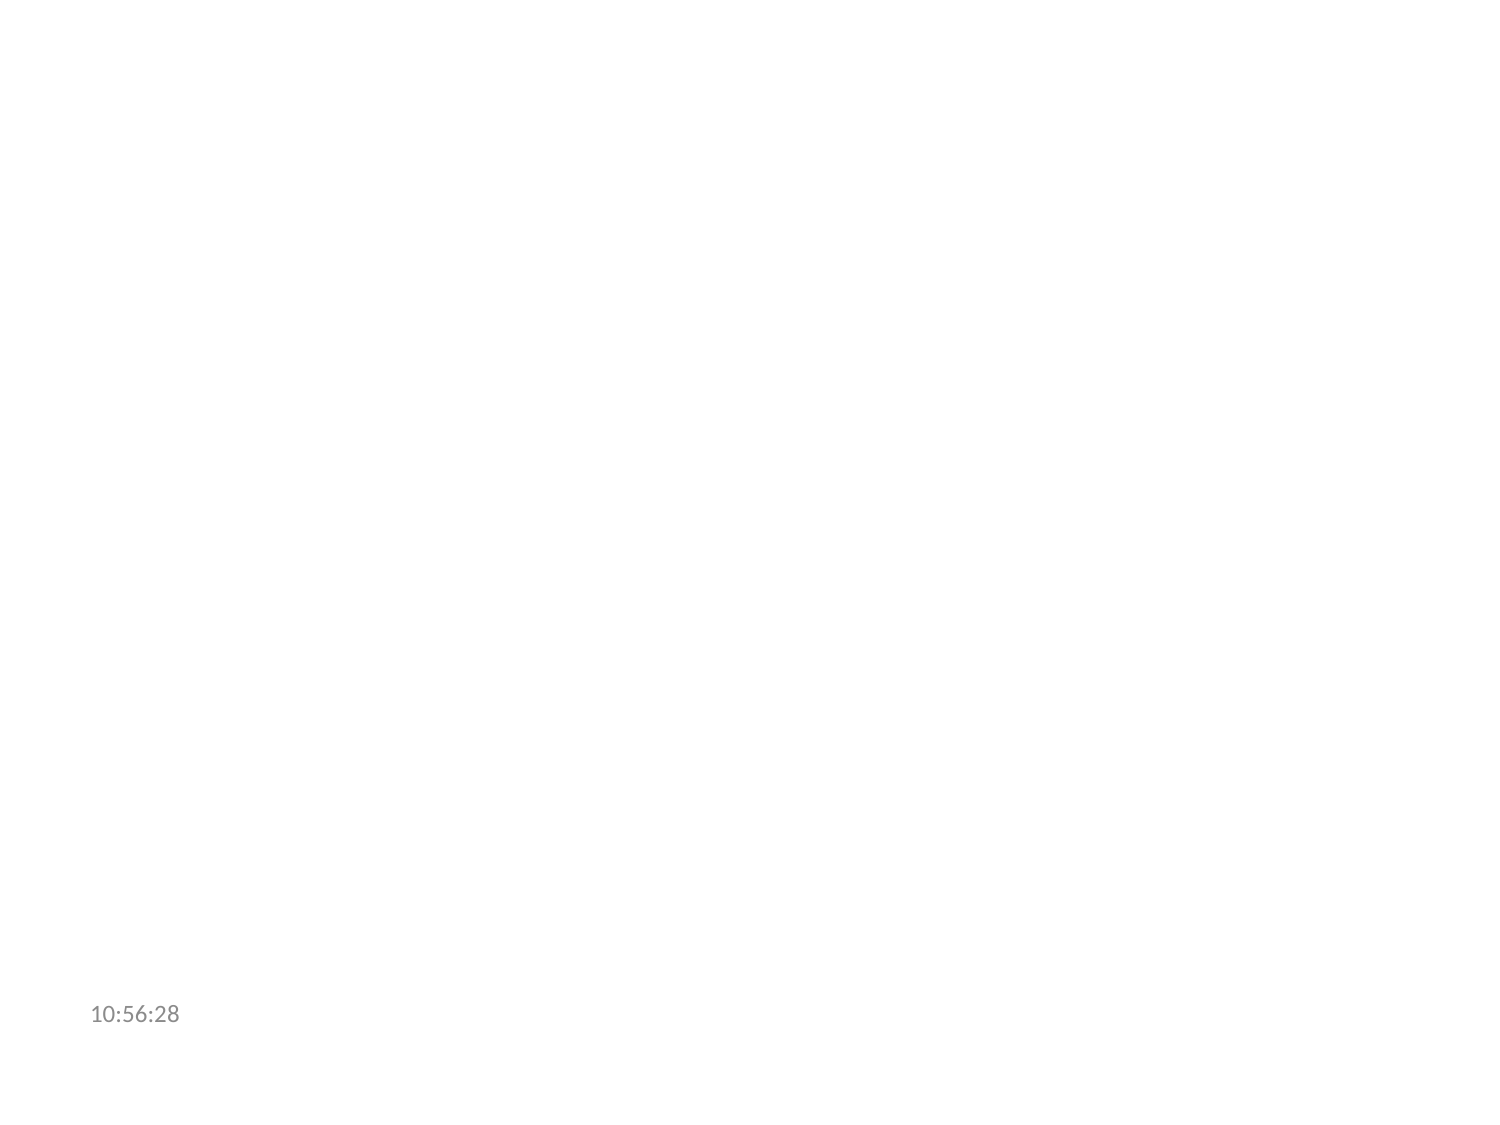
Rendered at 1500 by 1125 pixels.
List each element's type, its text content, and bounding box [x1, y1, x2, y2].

text_box 15:35:09 [75, 982, 425, 1043]
